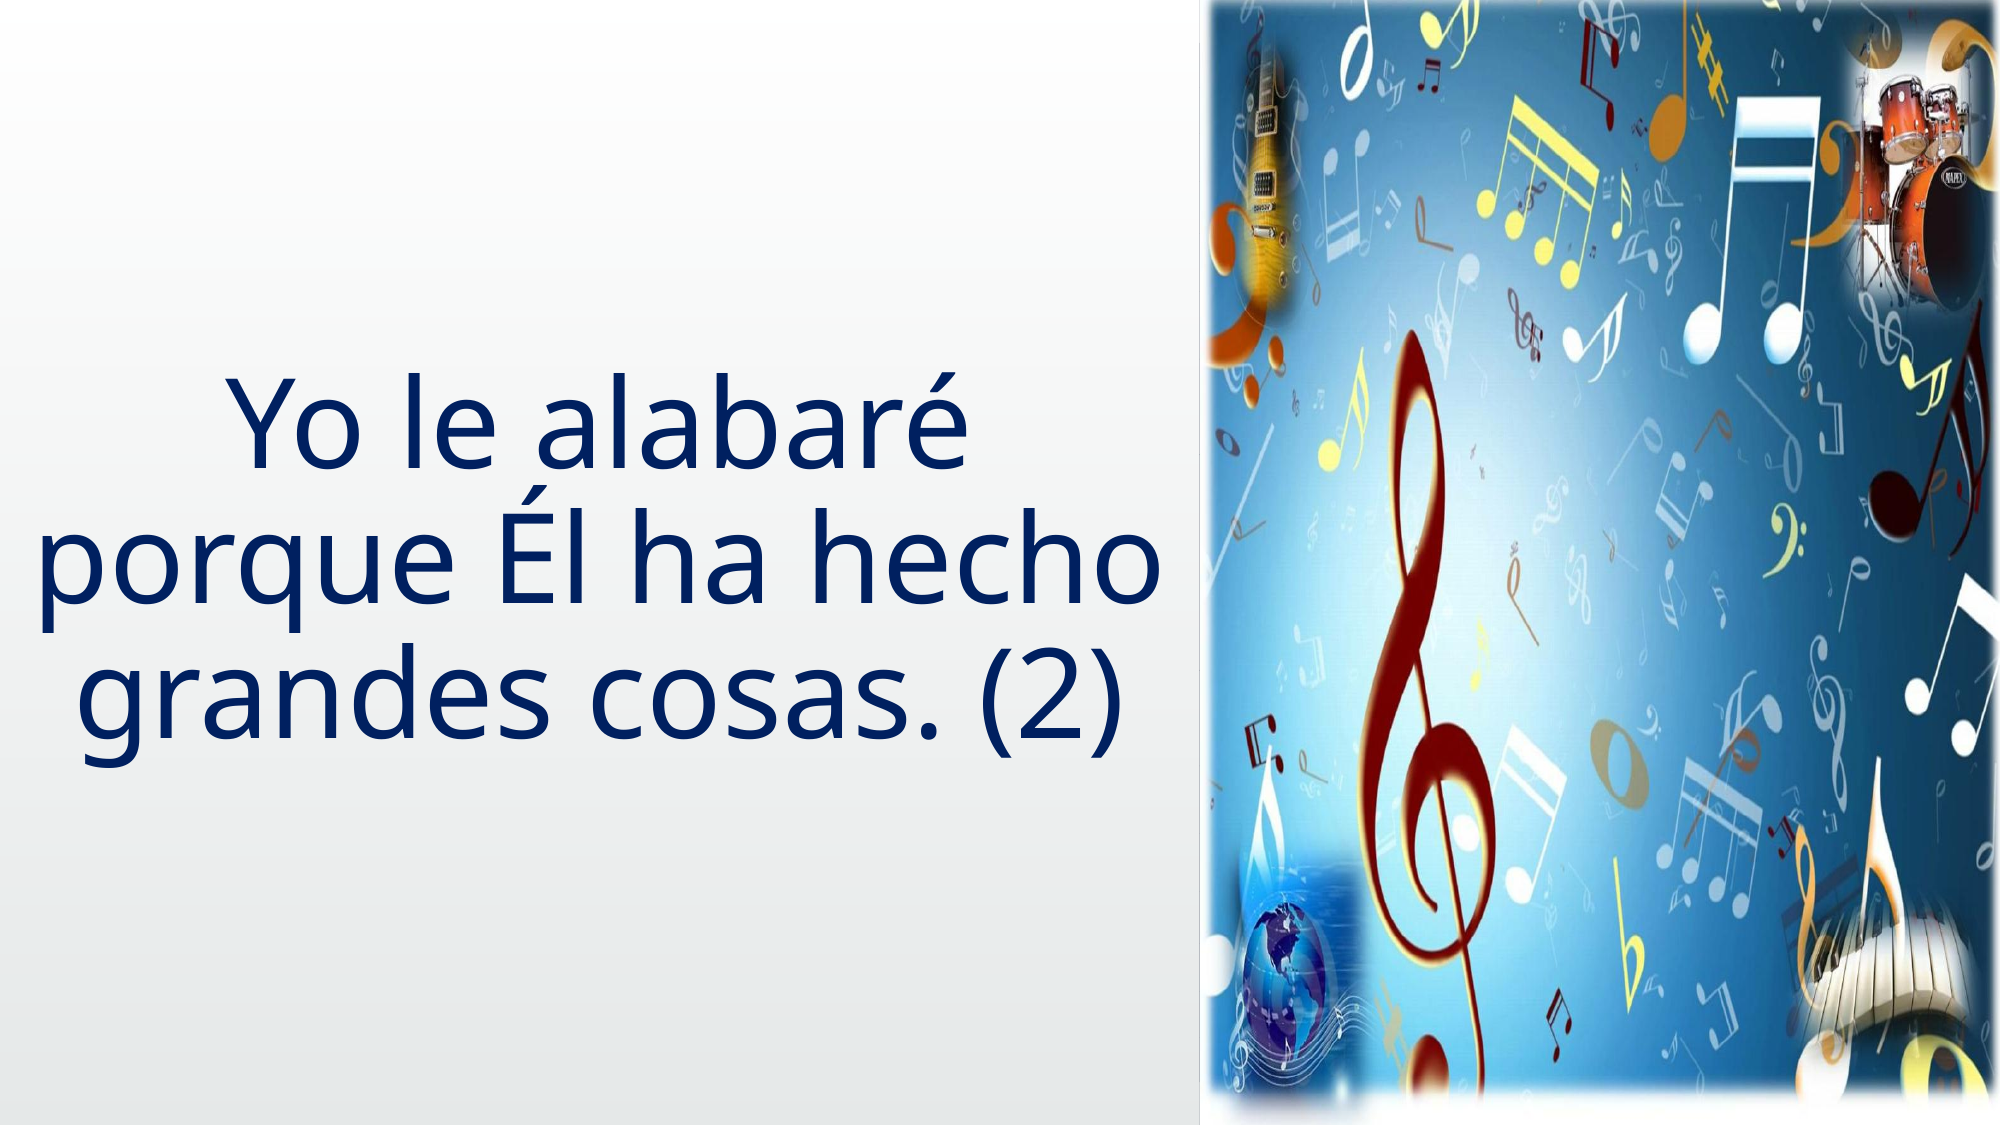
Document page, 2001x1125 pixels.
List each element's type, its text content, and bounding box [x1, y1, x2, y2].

title Yo le alabaré porque Él ha hecho grandes cosas. (2) [0, 0, 1200, 1125]
picture [1200, 0, 2000, 1125]
